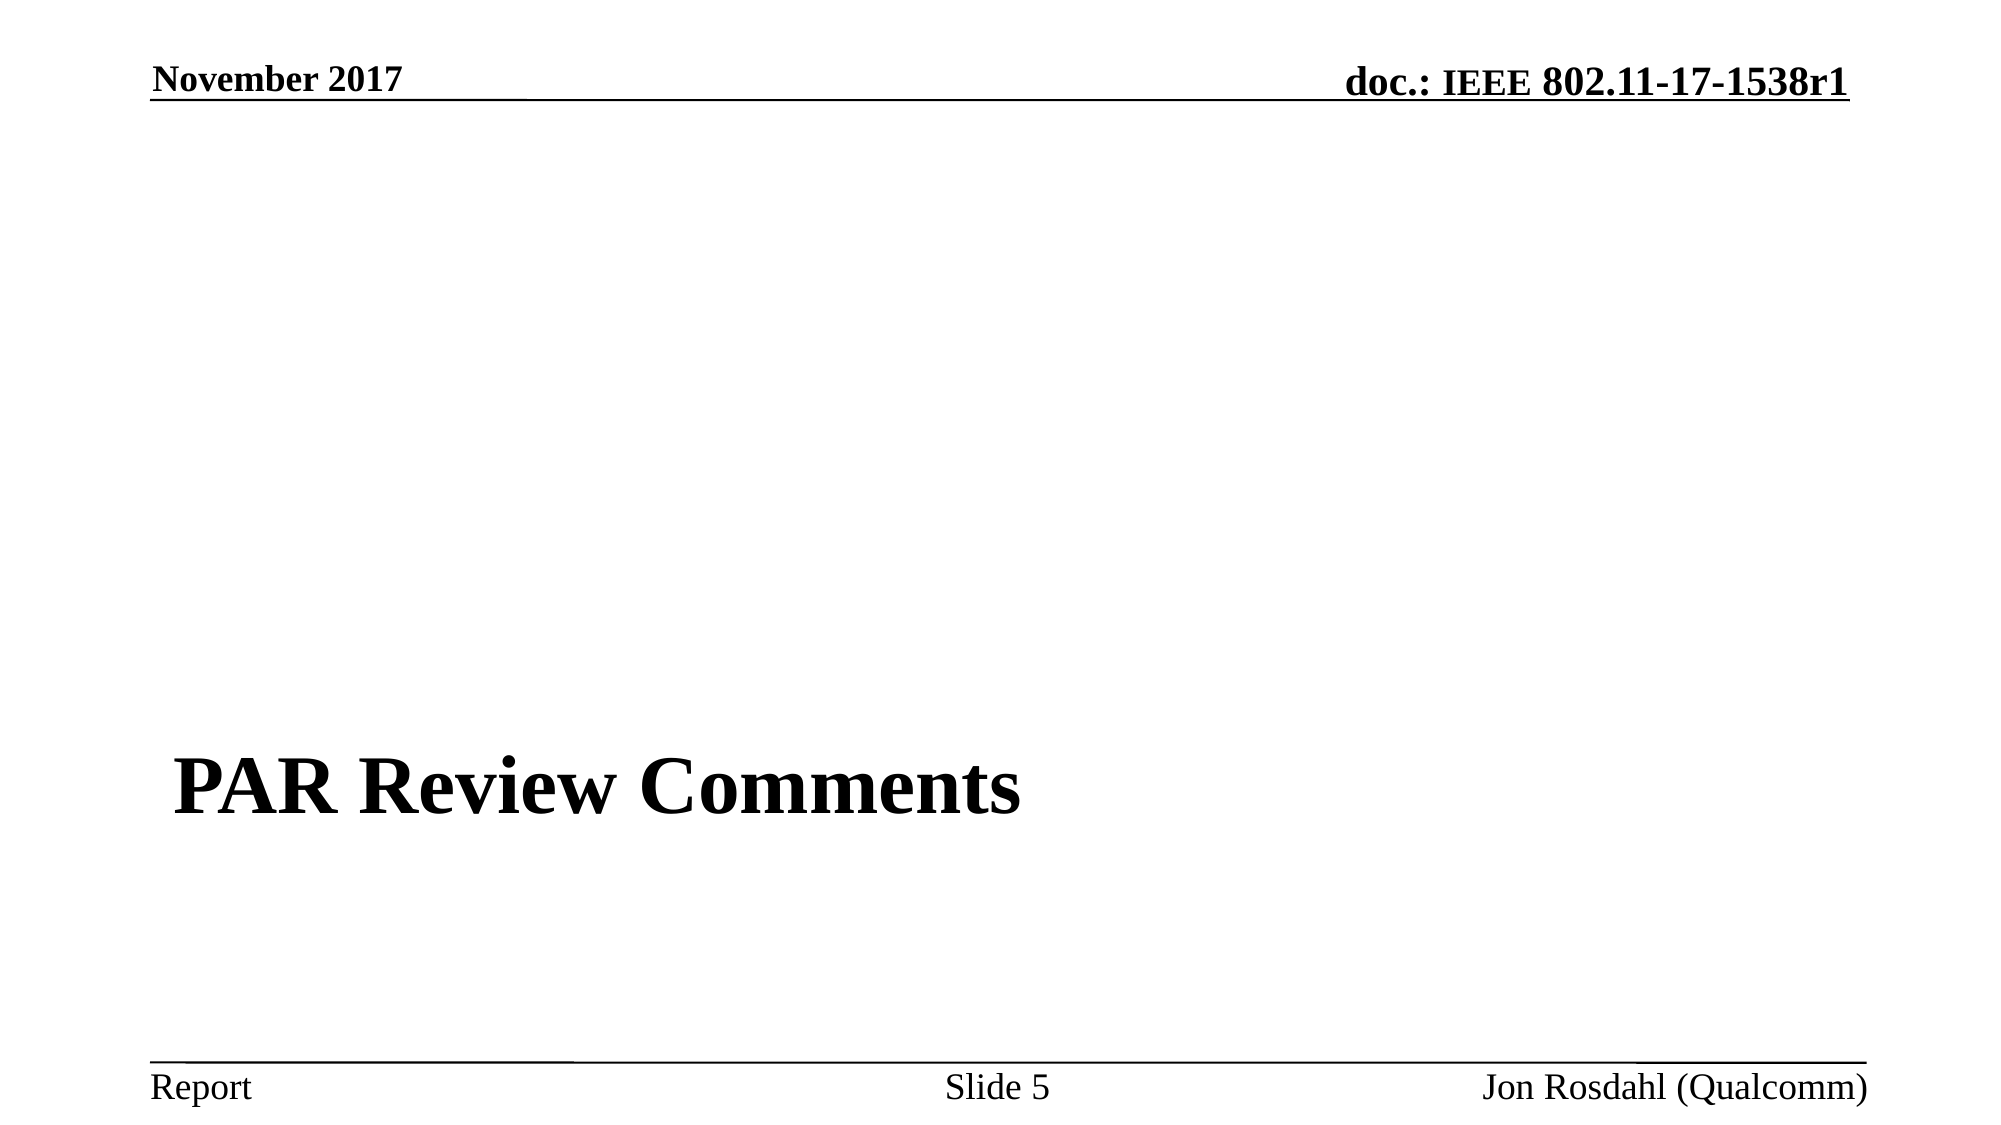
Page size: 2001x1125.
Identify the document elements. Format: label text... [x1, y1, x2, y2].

footer Jon Rosdahl (Qualcomm) [1424, 1061, 1869, 1108]
title Par Review Comments [157, 722, 1859, 947]
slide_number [152, 49, 434, 100]
slide_number Slide 5 [928, 1061, 1067, 1123]
